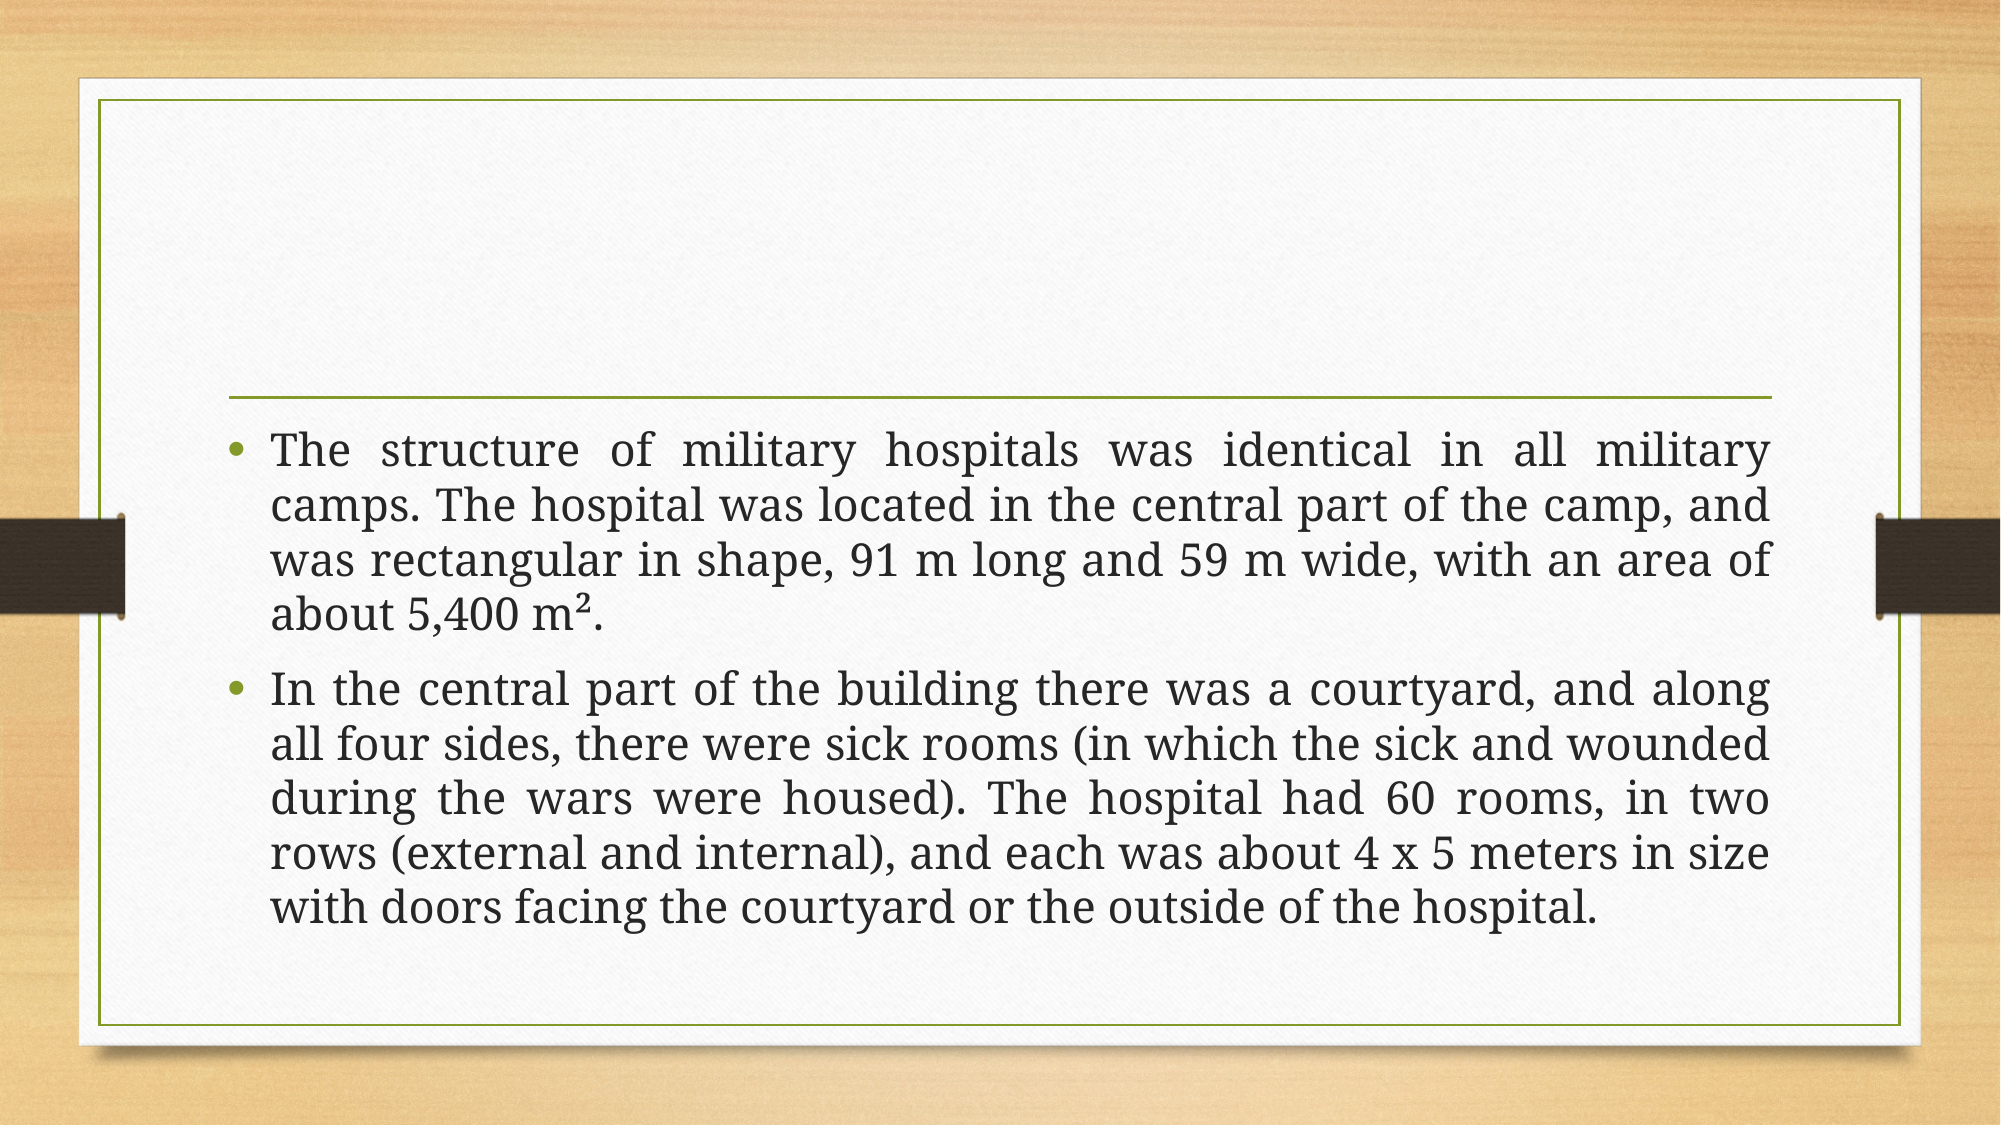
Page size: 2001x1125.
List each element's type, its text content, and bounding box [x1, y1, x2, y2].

picture [0, 0, 2001, 1125]
list The structure of military hospitals was identical in all military camps. The hospital was located in the central part of the camp, and was rectangular in shape, 91 m long and 59 m wide, with an area of about 5,400 m². In the central part of the building there was a courtyard, and along all four sides, there were sick rooms (in which the sick and wounded during the wars were housed). The hospital had 60 rooms, in two rows (external and internal), and each was about 4 x 5 meters in size with doors facing the courtyard or the outside of the hospital. [212, 413, 1788, 964]
